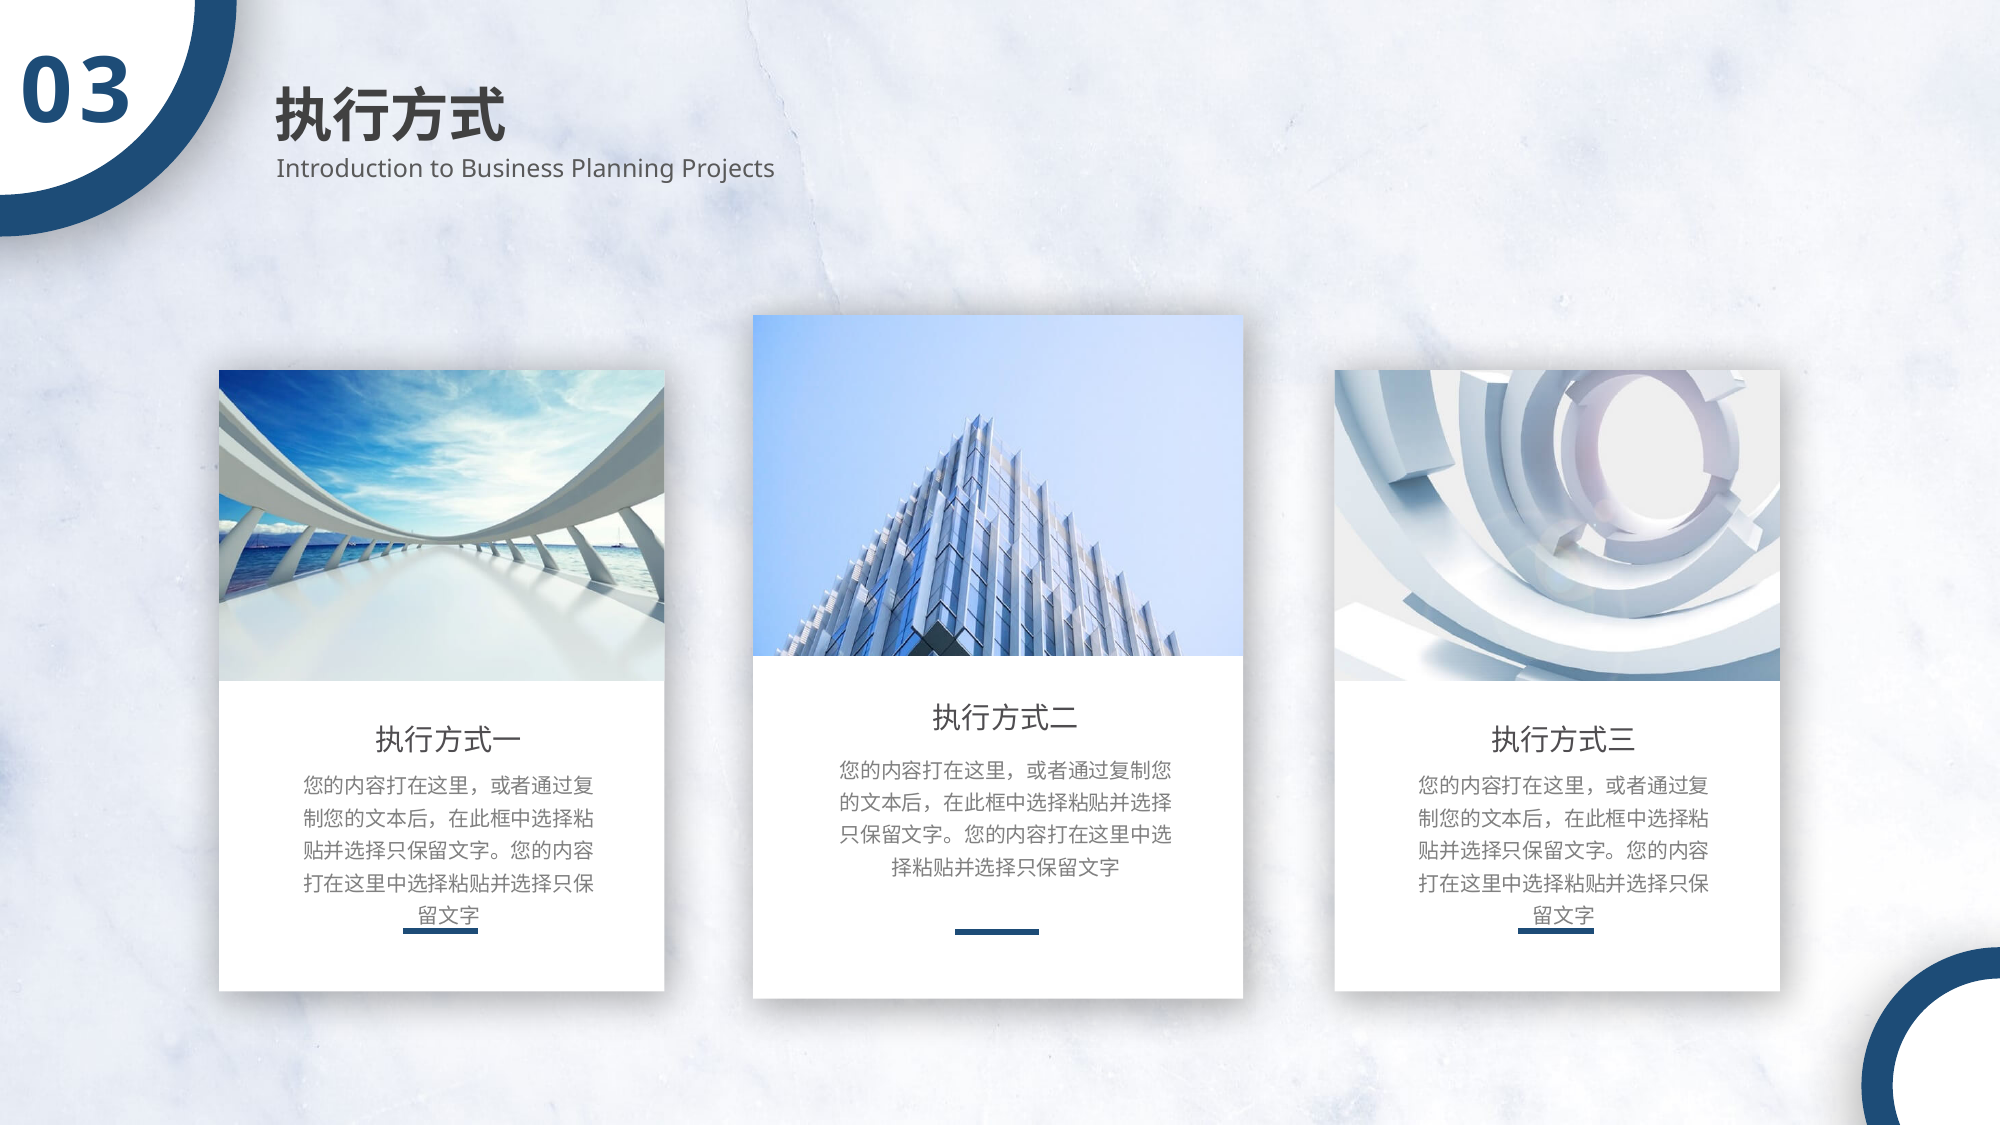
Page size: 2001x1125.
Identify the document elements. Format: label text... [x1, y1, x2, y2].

picture [0, 0, 2000, 1125]
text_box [753, 315, 1244, 999]
text_box 03 [0, 22, 153, 148]
text_box [1876, 961, 2000, 1125]
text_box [219, 370, 665, 992]
text_box Introduction to Business Planning Projects [261, 144, 1243, 190]
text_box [1334, 370, 1780, 992]
text_box [0, 0, 217, 217]
text_box 执行方式 [259, 71, 523, 156]
